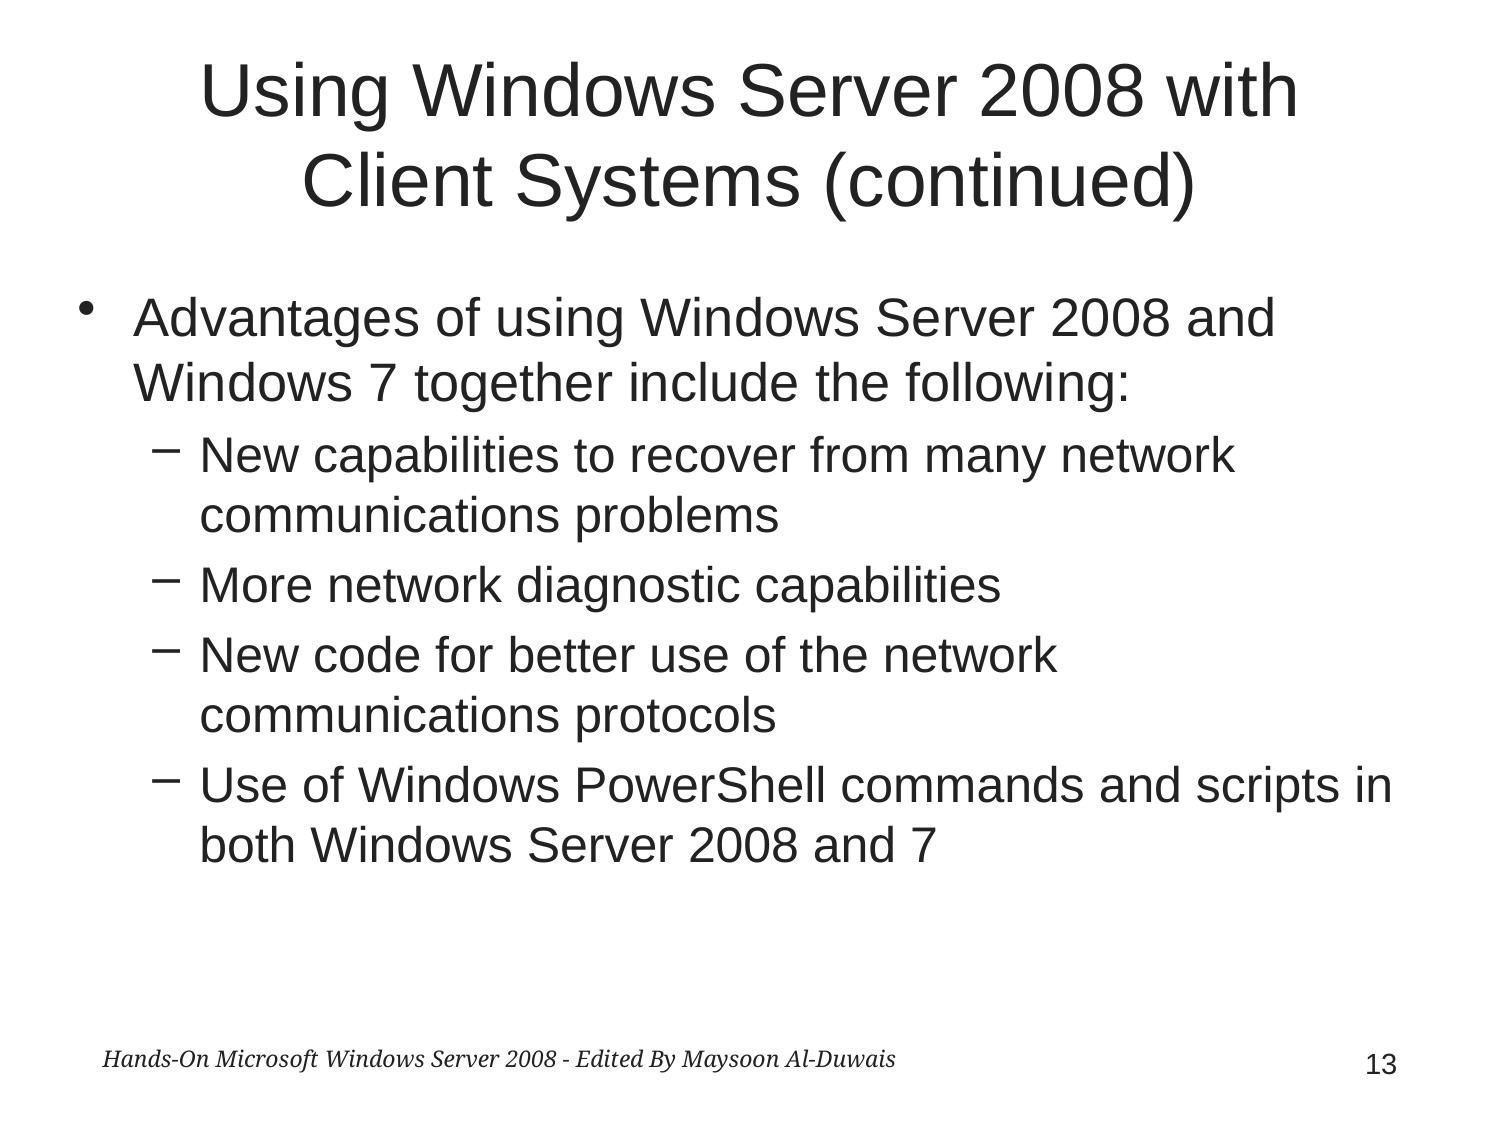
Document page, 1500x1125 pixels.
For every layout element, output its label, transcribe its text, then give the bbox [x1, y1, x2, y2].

footer Hands-On Microsoft Windows Server 2008 - Edited By Maysoon Al-Duwais [87, 1037, 1051, 1101]
list Advantages of using Windows Server 2008 and Windows 7 together include the following: New capabilities to recover from many network communications problems More network diagnostic capabilities New code for better use of the network communications protocols Use of Windows PowerShell commands and scripts in both Windows Server 2008 and 7 [62, 274, 1426, 1026]
title Using Windows Server 2008 with Client Systems (continued) [87, 37, 1413, 226]
slide_number 13 [1074, 1037, 1413, 1101]
